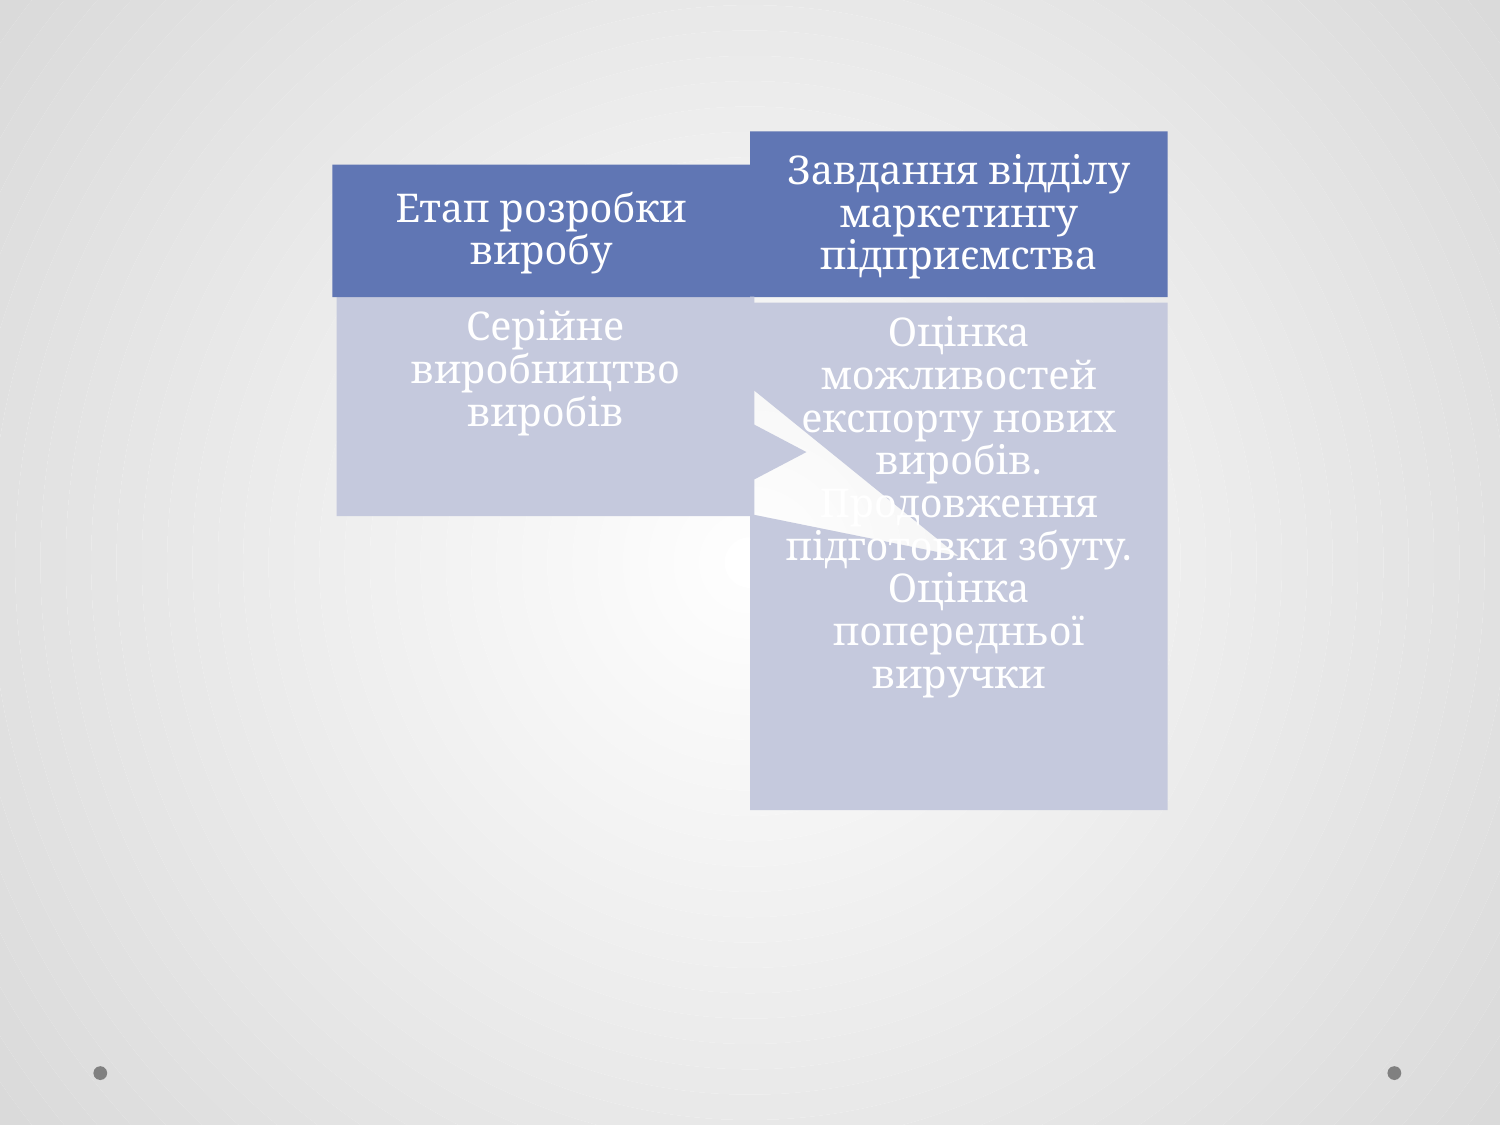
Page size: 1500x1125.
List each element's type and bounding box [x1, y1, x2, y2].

text_box [52, 42, 1448, 1071]
